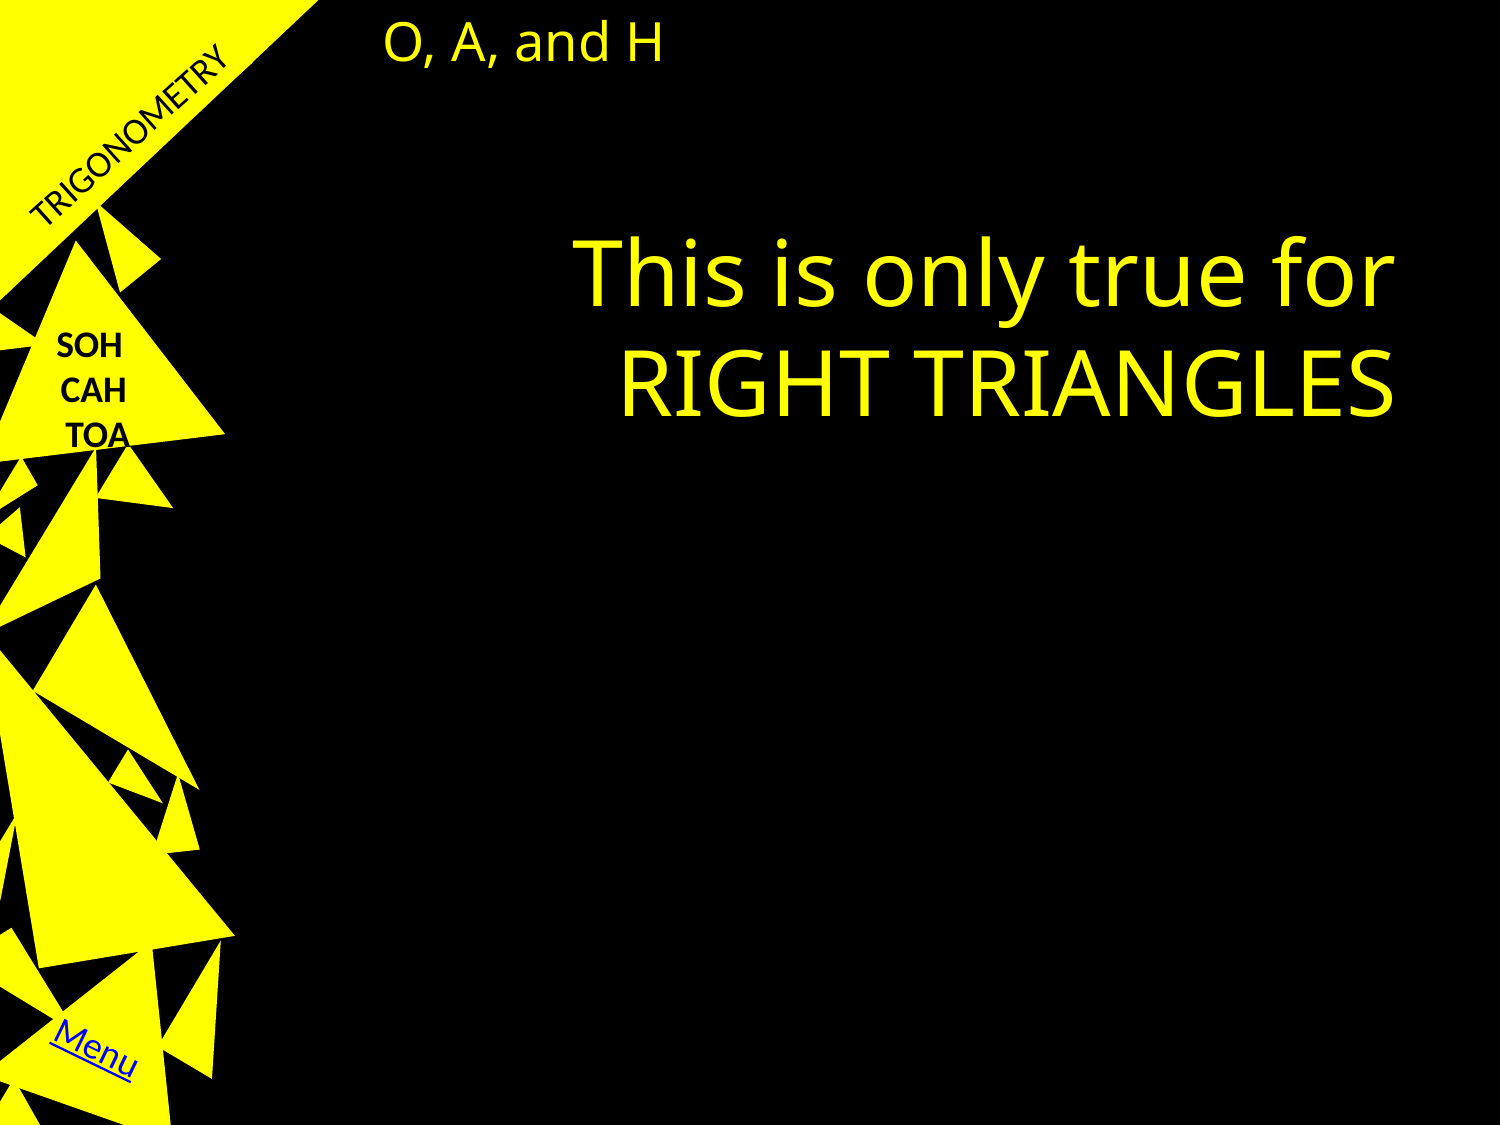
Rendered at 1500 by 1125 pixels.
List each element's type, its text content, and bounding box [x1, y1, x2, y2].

text_box O, A, and H [367, 0, 682, 80]
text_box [0, 0, 321, 1125]
text_box This is only true for RIGHT TRIANGLES [326, 149, 1413, 500]
